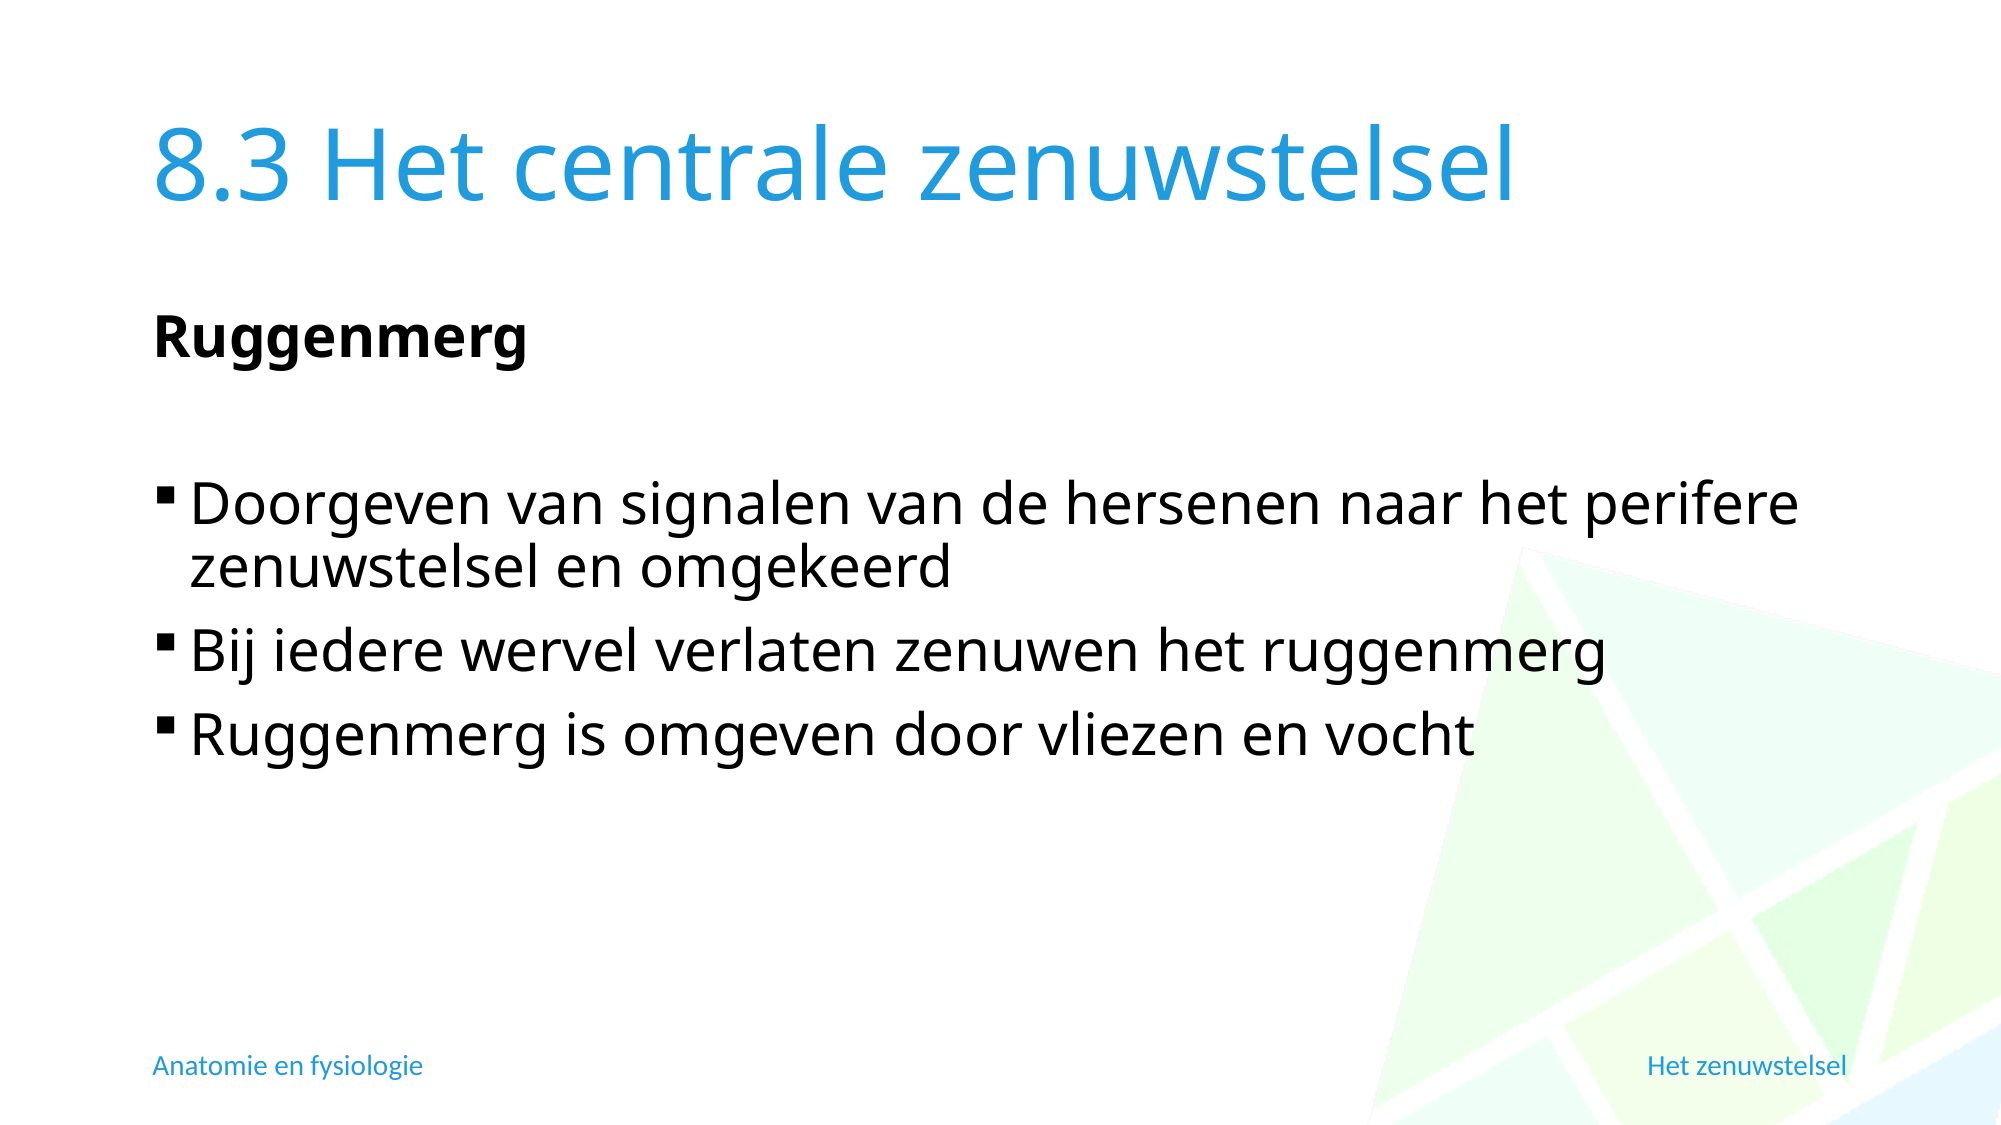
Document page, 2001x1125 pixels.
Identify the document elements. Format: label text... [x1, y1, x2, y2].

list Anatomie en fysiologie [137, 1042, 588, 1103]
list Het zenuwstelsel [1412, 1042, 1863, 1103]
list Ruggenmerg Doorgeven van signalen van de hersenen naar het perifere zenuwstelsel en omgekeerd Bij iedere wervel verlaten zenuwen het ruggenmerg Ruggenmerg is omgeven door vliezen en vocht [137, 299, 1863, 1014]
title 8.3 Het centrale zenuwstelsel [137, 59, 1863, 278]
